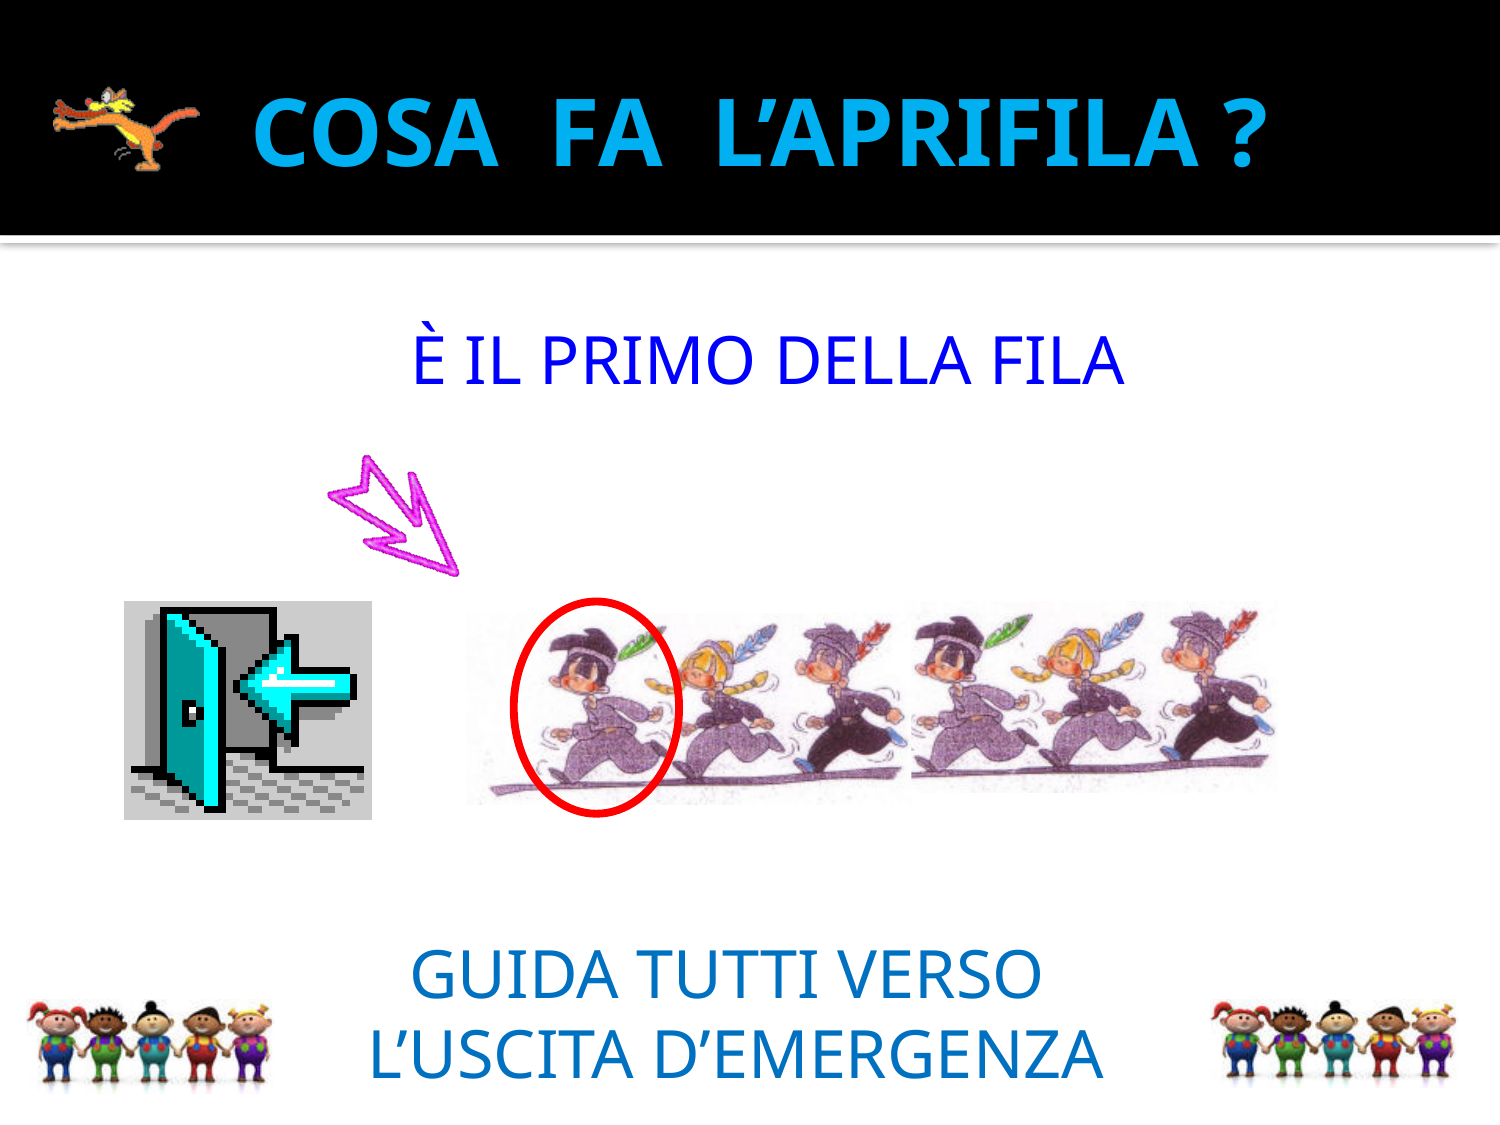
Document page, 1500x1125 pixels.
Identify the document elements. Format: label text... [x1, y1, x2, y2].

title COSA FA L’APRIFILA ? [148, 34, 1363, 223]
picture [316, 443, 1278, 805]
picture [53, 81, 200, 176]
text_box [571, 813, 622, 818]
text_box È IL PRIMO DELLA FILA [126, 302, 1397, 443]
picture [1210, 999, 1459, 1088]
picture [123, 601, 372, 820]
picture [26, 999, 275, 1094]
list GUIDA TUTTI VERSO L’USCITA D’EMERGENZA [94, 916, 1365, 1108]
text_box [554, 597, 638, 611]
